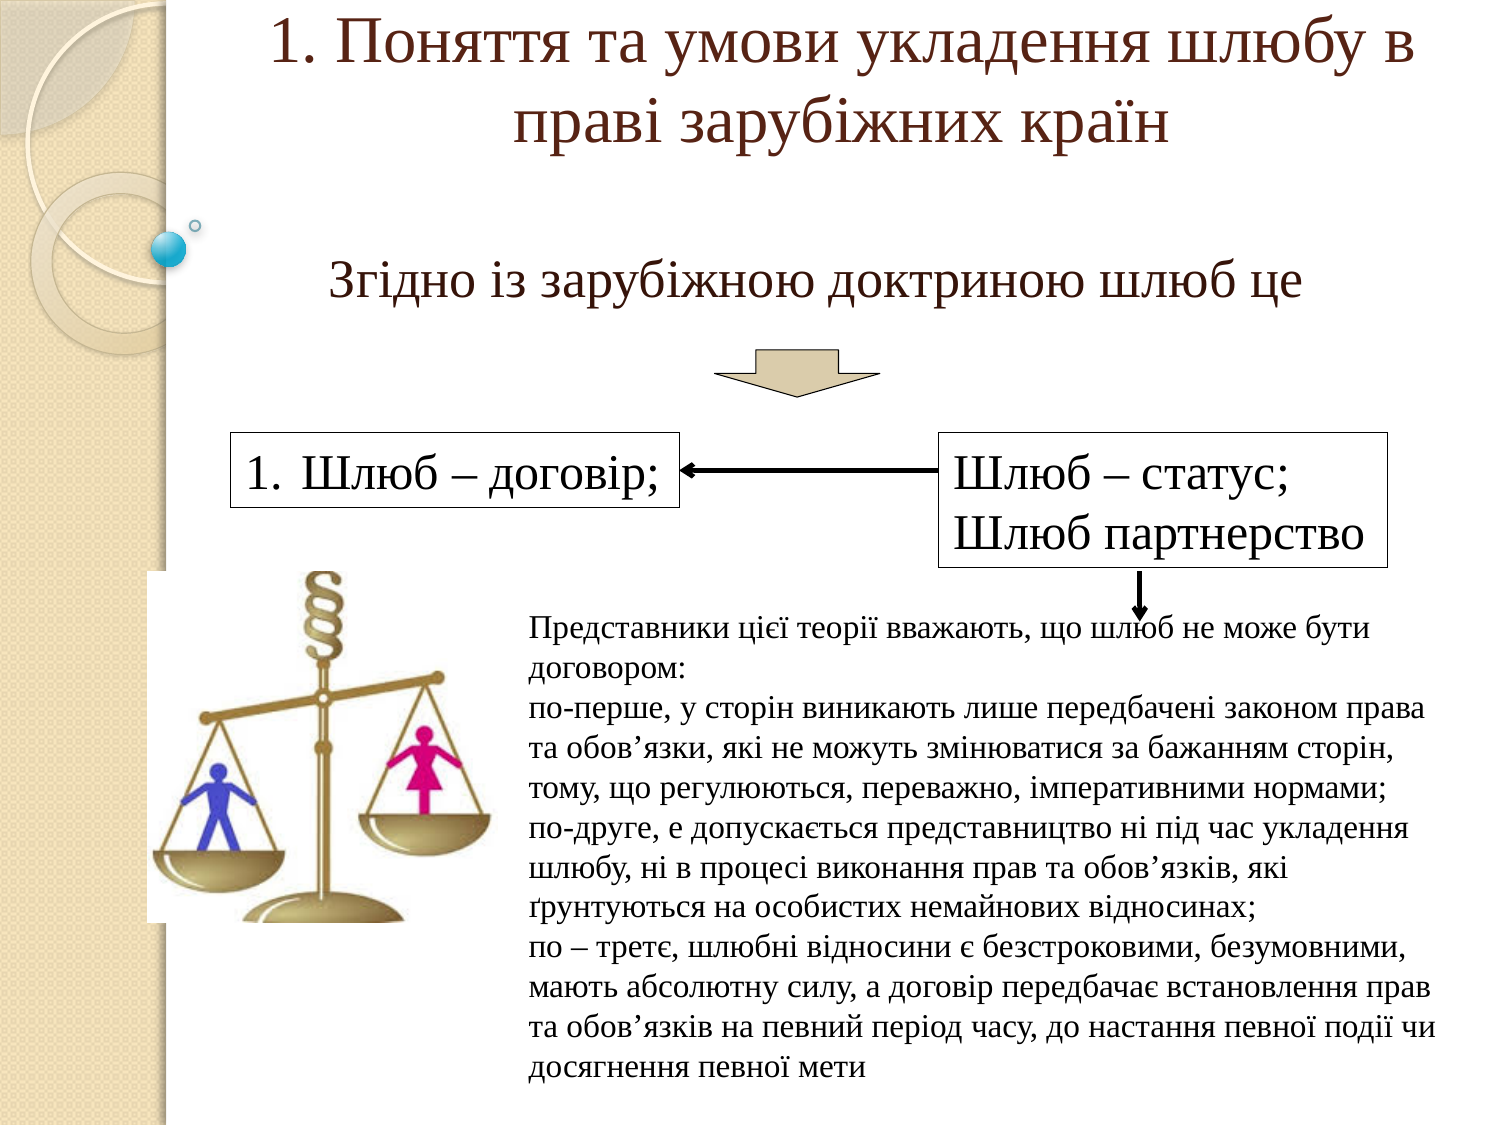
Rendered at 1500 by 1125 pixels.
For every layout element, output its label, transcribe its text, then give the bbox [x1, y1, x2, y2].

text_box Шлюб – договір; [230, 432, 680, 508]
text_box Шлюб – статус; Шлюб партнерство [938, 432, 1388, 568]
picture [147, 571, 498, 924]
subtitle Згідно із зарубіжною доктриною шлюб це [206, 243, 1422, 338]
text_box Представники цієї теорії вважають, що шлюб не може бути договором: по-перше, у сторін виникають лише передбачені законом права та обов’язки, які не можуть змінюватися за бажанням сторін, тому, що регулюються, переважно, імперативними нормами; по-друге, е допускається представництво ні під час укладення шлюбу, ні в процесі виконання прав та обов’яз­ків, які ґрунтуються на особистих немайнових відносинах; по – третє, шлюбні відносини є безстроковими, безумовними, мають абсолютну силу, а договір передбачає встановлення прав та обов’язків на певний період часу, до настання певної події чи досягнення певної мети [513, 597, 1457, 1125]
title 1. Поняття та умови укладення шлюбу в праві зарубіжних країн [234, 59, 1450, 244]
text_box [712, 347, 882, 400]
